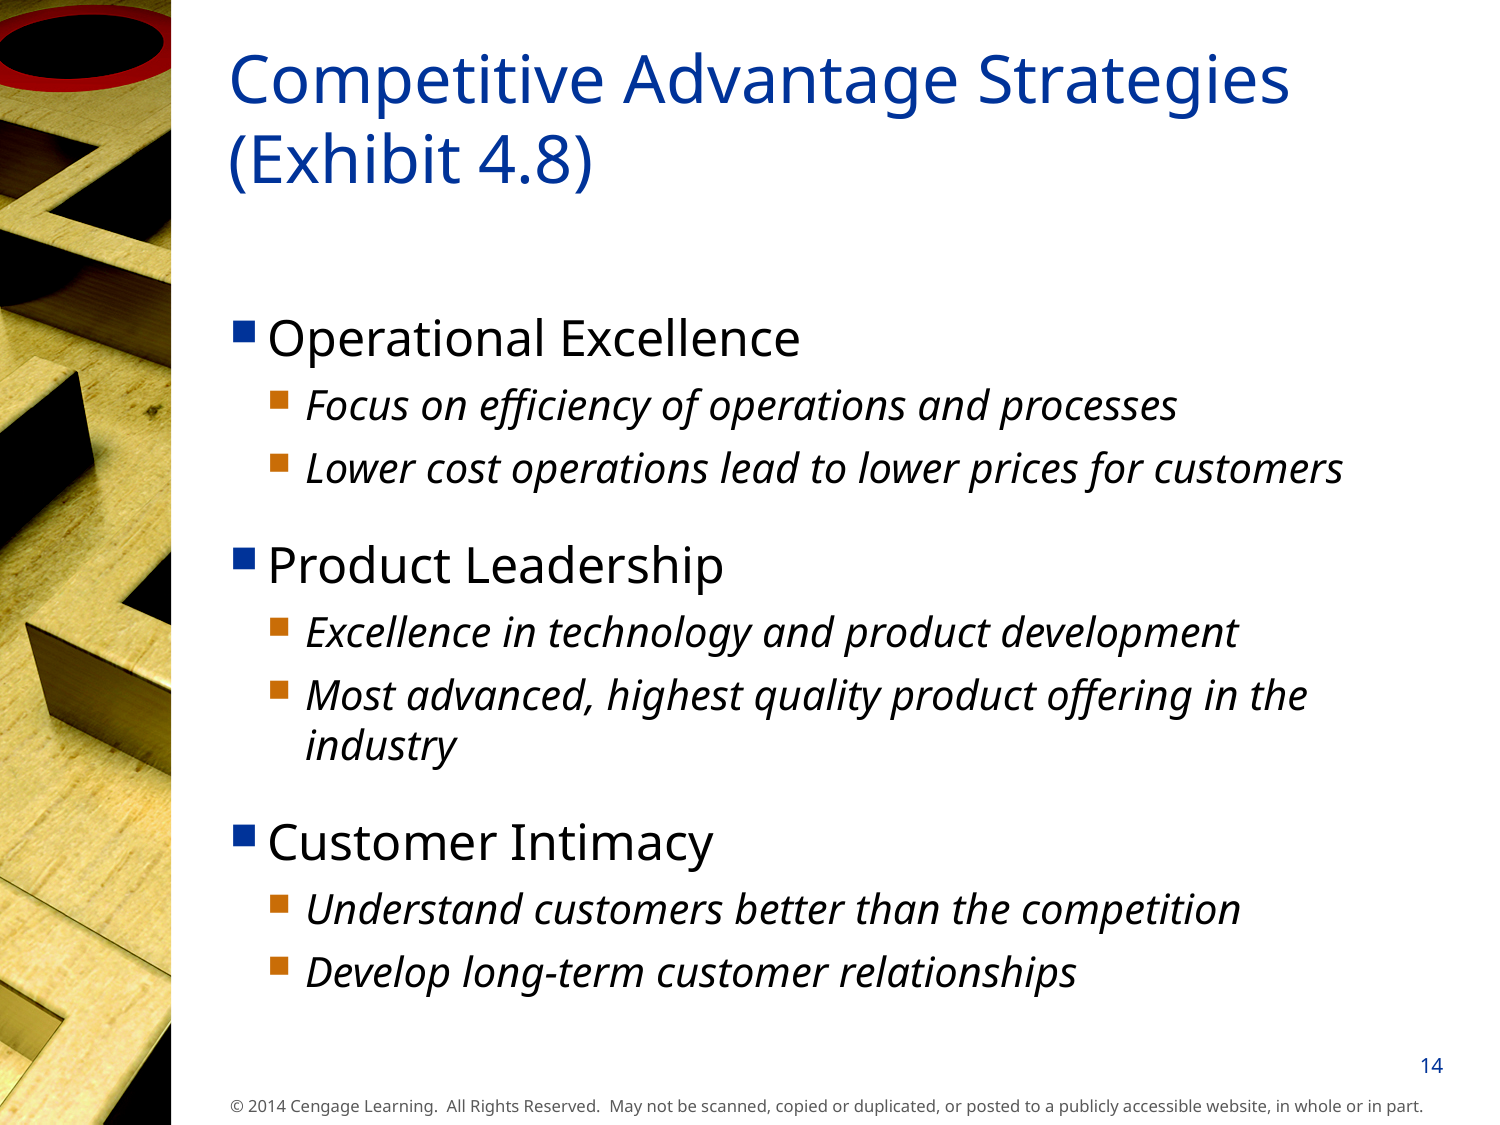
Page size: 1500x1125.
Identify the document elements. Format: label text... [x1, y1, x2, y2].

list Operational Excellence Focus on efficiency of operations and processes Lower cost operations lead to lower prices for customers Product Leadership Excellence in technology and product development Most advanced, highest quality product offering in the industry Customer Intimacy Understand customers better than the competition Develop long-term customer relationships [215, 212, 1478, 981]
slide_number 14 [1386, 1037, 1478, 1097]
title Competitive Advantage Strategies (Exhibit 4.8) [213, 29, 1454, 213]
picture [0, 0, 172, 1125]
